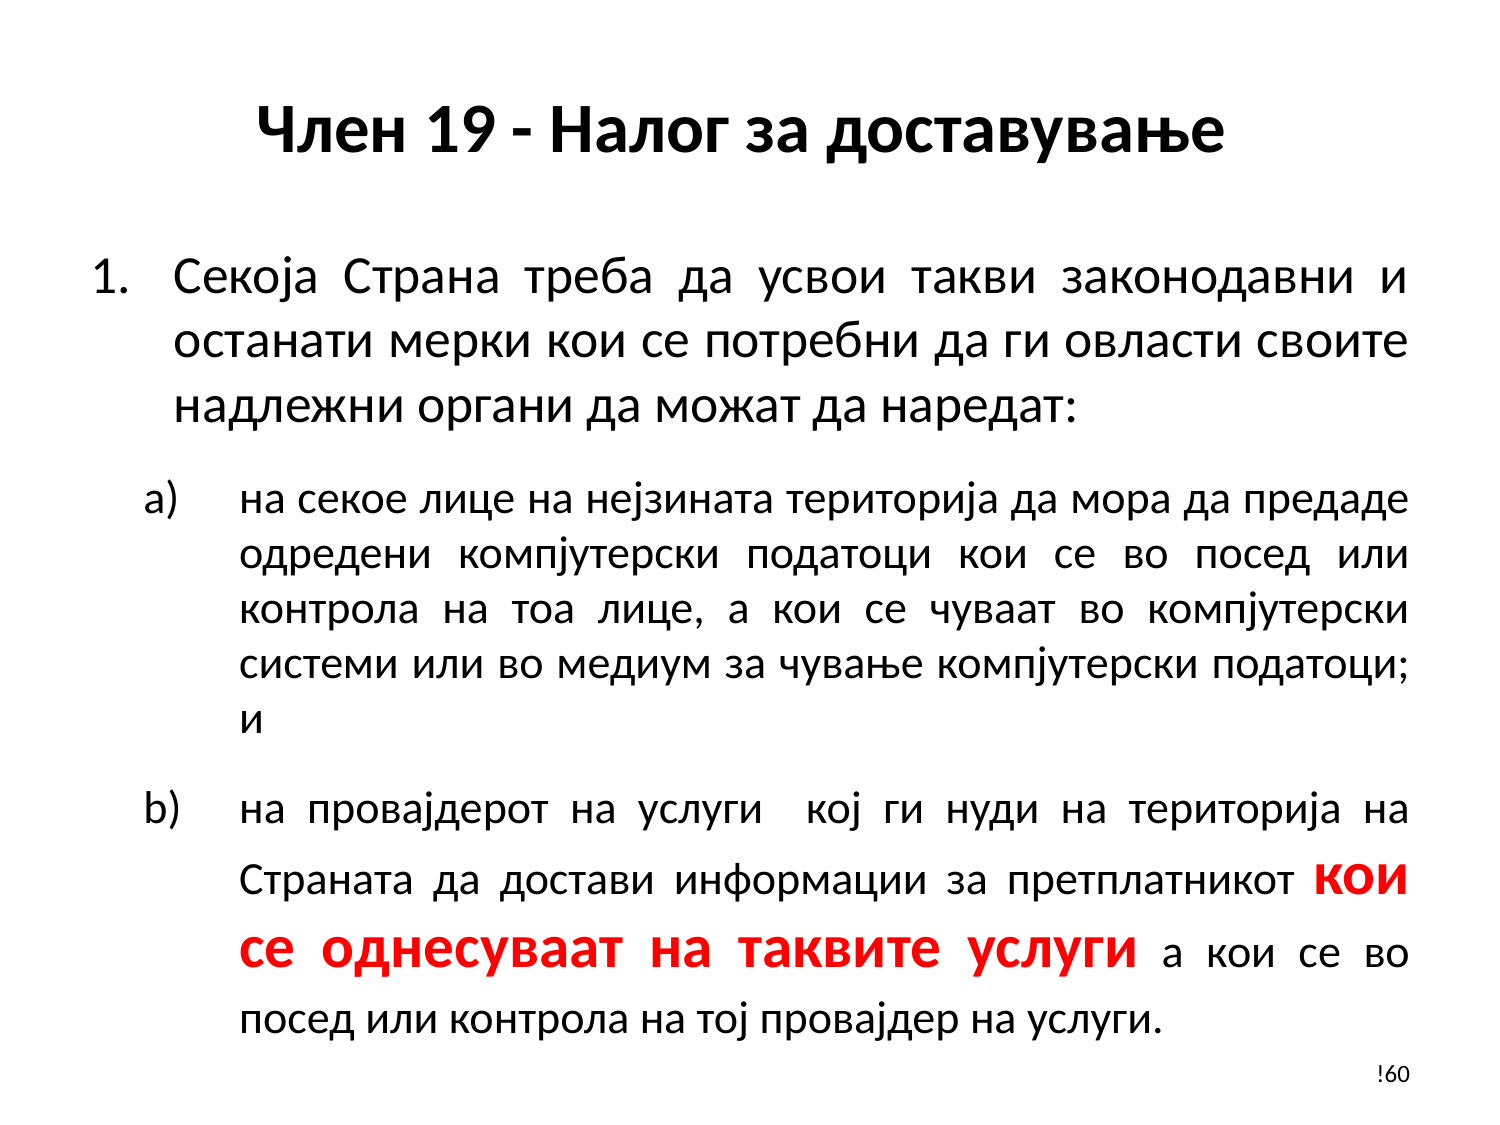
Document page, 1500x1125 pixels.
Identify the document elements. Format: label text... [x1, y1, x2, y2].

title Член 19 - Налог за доставување [74, 44, 1426, 204]
list Секоја Страна треба да усвои такви законодавни и останати мерки кои се потребни да ги овласти своите надлежни органи да можат да наредат: на секое лице на нејзината територија да мора да предаде одредени компјутерски податоци кои се во посед или контрола на тоа лице, а кои се чуваат во компјутерски системи или во медиум за чување компјутерски податоци; и на провајдерот на услуги кој ги нуди на територија на Страната да достави информации за претплатникот кои се однесуваат на таквите услуги а кои се во посед или контрола на тој провајдер на услуги. [74, 232, 1426, 1053]
slide_number !60 [1074, 1042, 1425, 1103]
